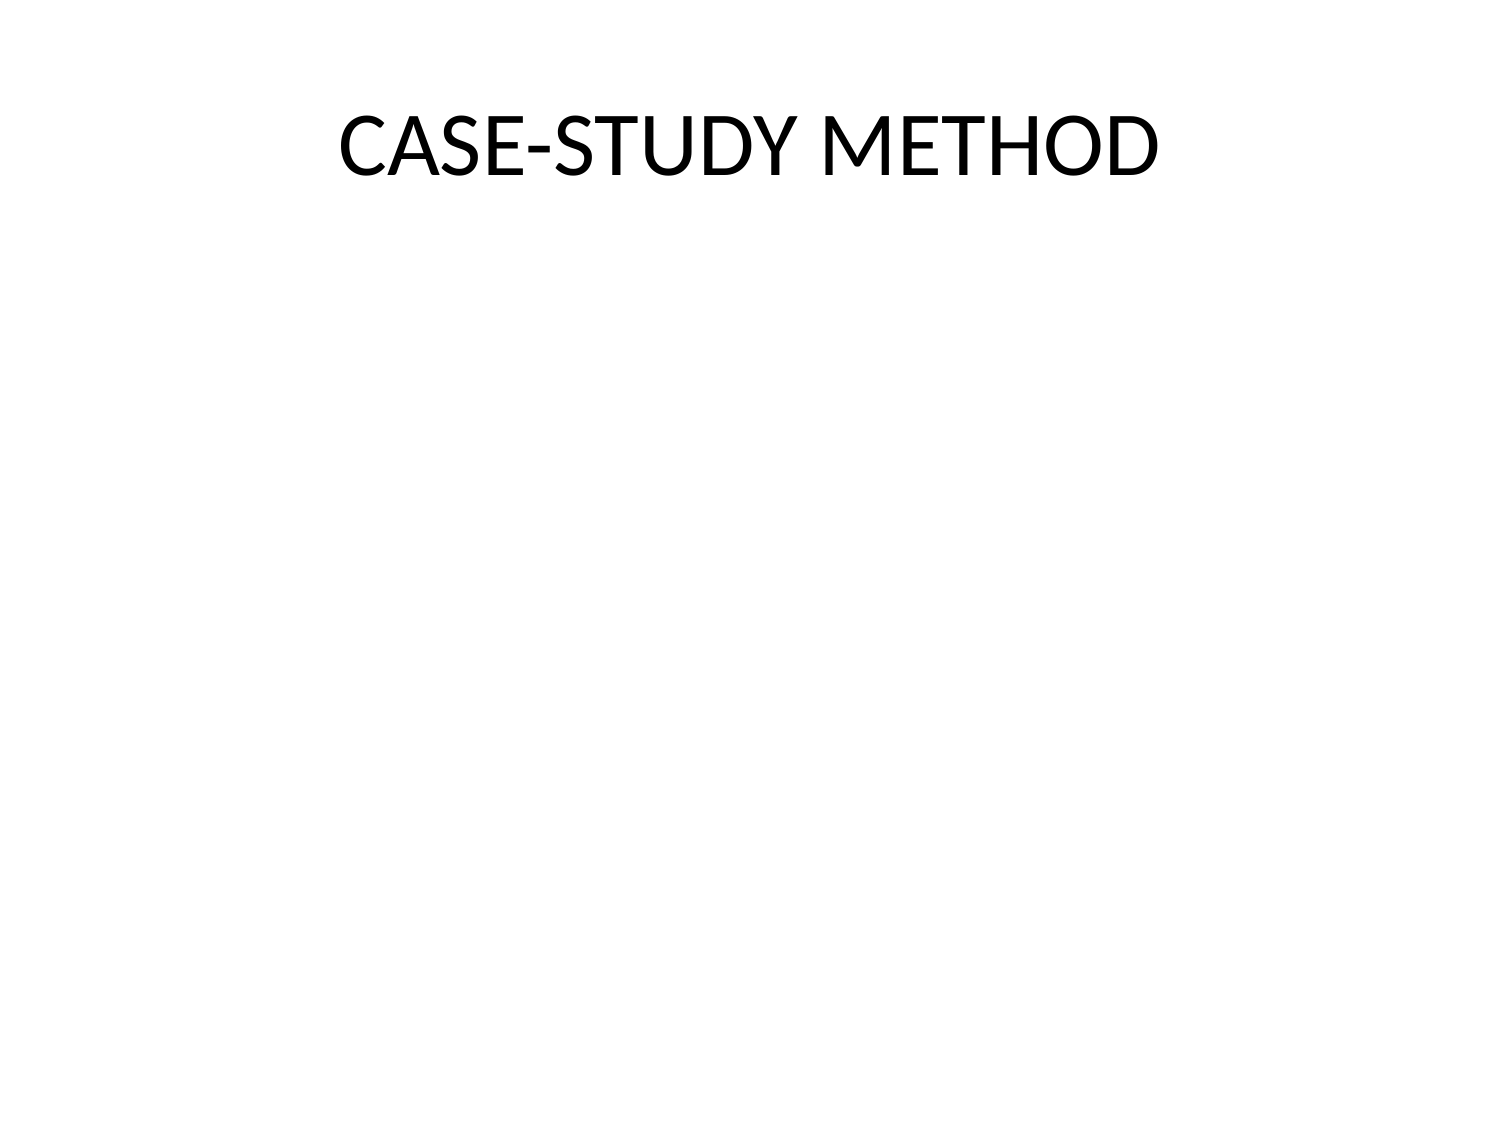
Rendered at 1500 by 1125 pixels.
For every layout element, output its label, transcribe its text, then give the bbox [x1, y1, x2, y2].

title CASE-STUDY METHOD [74, 44, 1426, 233]
